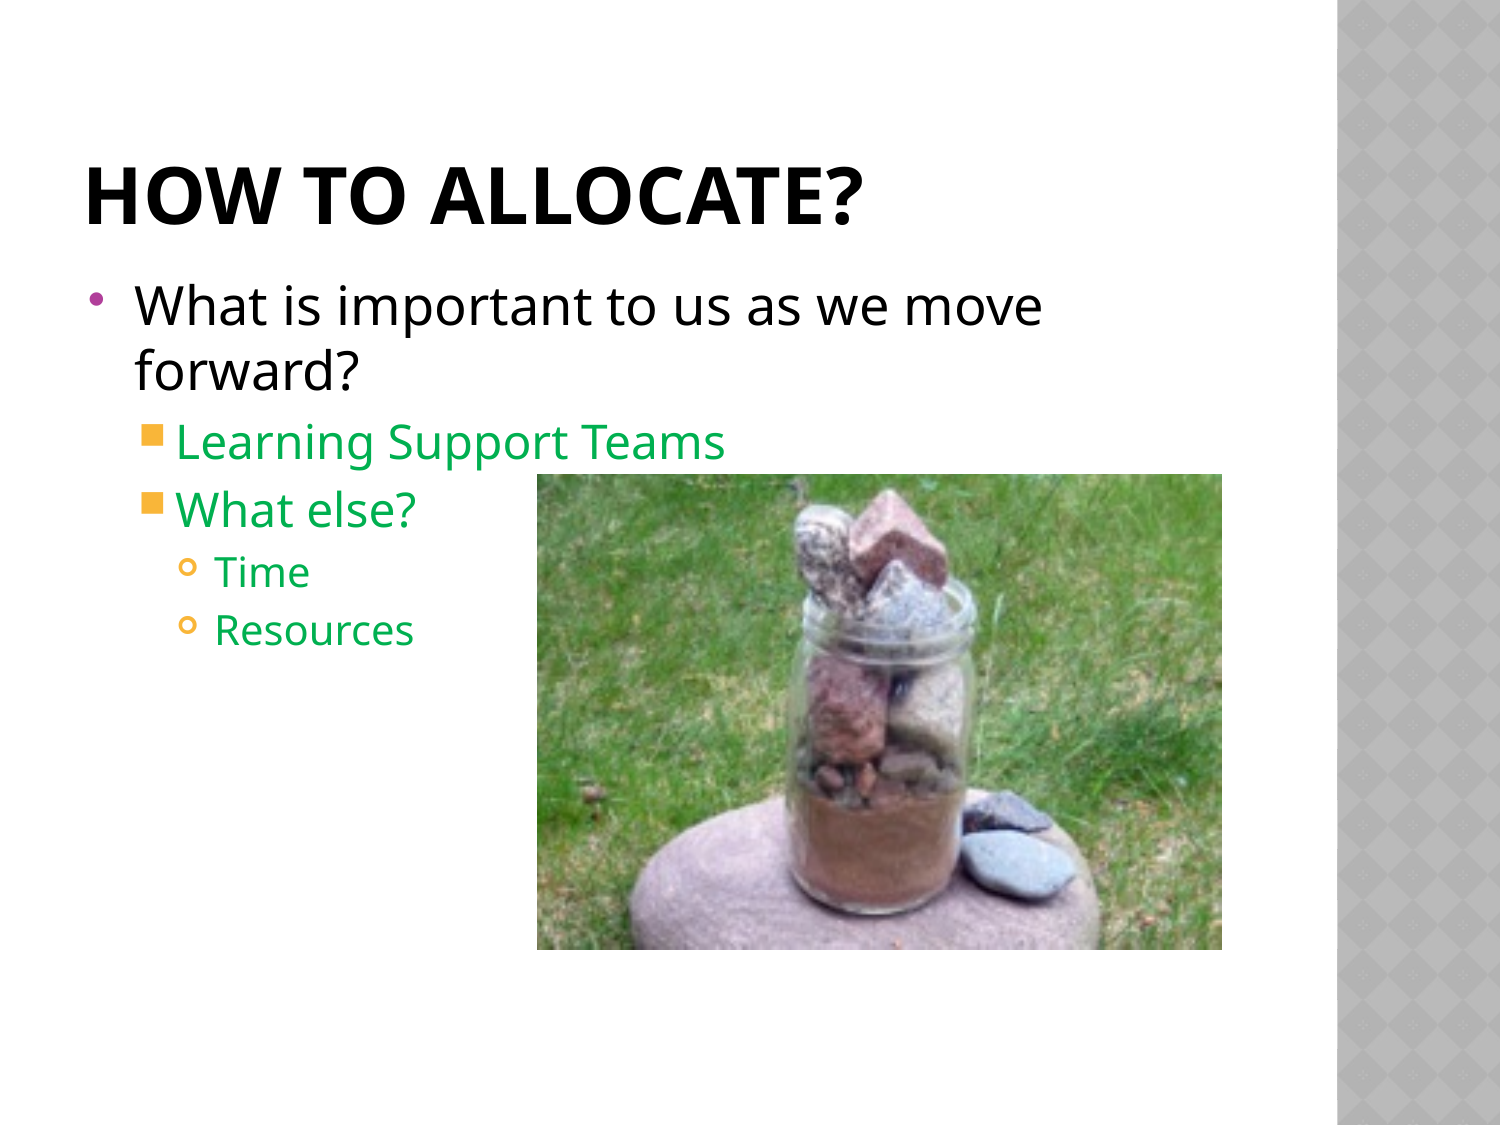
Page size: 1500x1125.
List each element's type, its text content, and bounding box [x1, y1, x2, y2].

title How to allocate? [75, 52, 1263, 240]
picture [537, 474, 1222, 951]
list What is important to us as we move forward? Learning Support Teams What else? Time Resources [75, 264, 1263, 1059]
